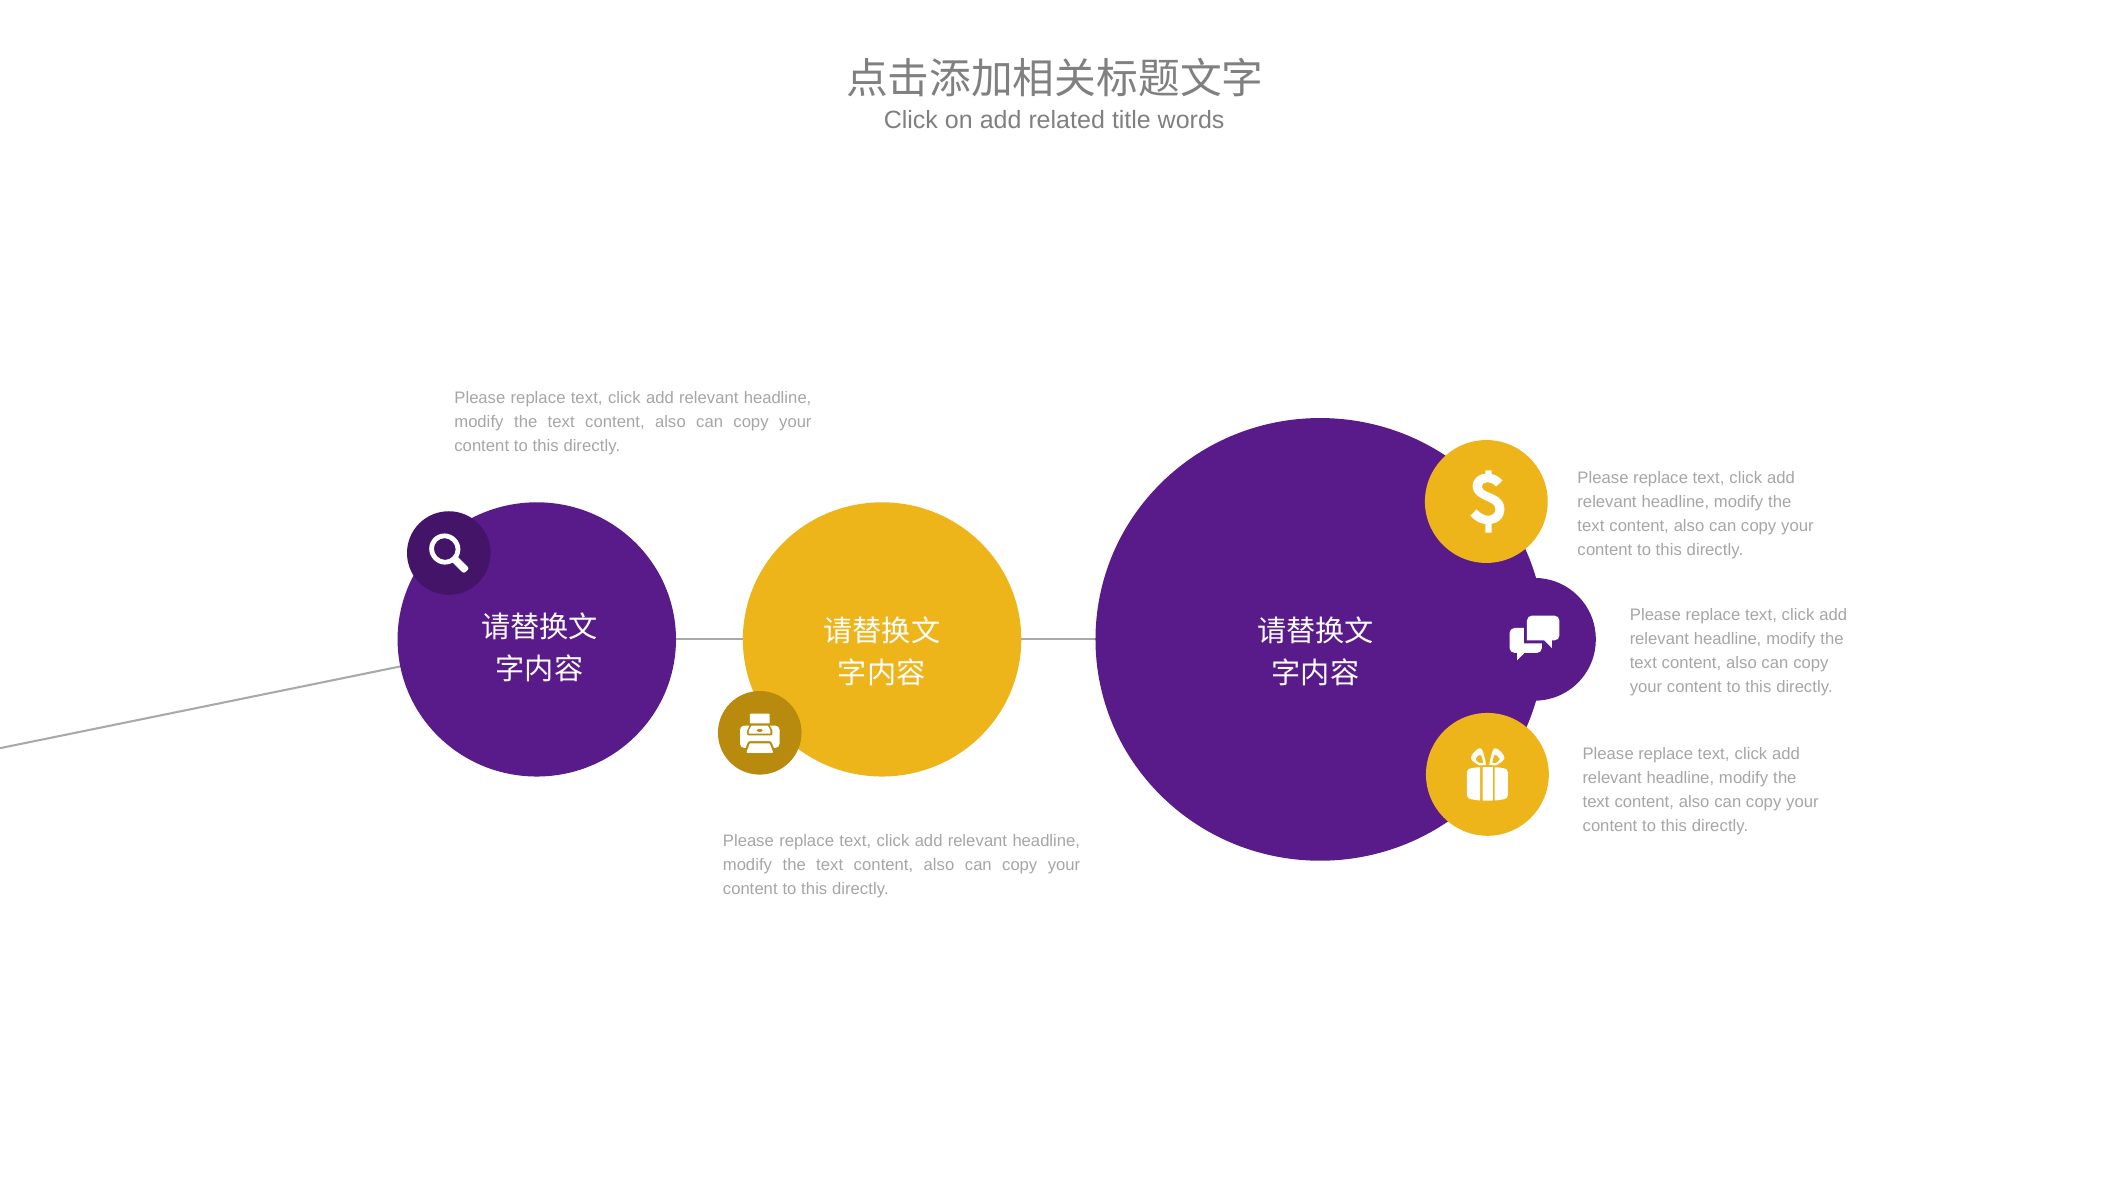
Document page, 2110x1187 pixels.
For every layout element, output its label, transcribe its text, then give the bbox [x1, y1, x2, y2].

text_box Please replace text, click add relevant headline, modify the text content, also can copy your content to this directly. [1582, 738, 1821, 835]
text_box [1424, 440, 1548, 563]
text_box 点击添加相关标题文字 [803, 44, 1307, 107]
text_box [1473, 577, 1596, 701]
text_box [813, 502, 1022, 777]
text_box [1095, 418, 1537, 861]
text_box Click on add related title words [864, 95, 1246, 158]
text_box Please replace text, click add relevant headline, modify the text content, also can copy your content to this directly. [1577, 462, 1817, 559]
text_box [406, 511, 491, 595]
list Please replace text, click add relevant headline, modify the text content, also can copy your content to this directly. [454, 382, 813, 1057]
text_box 请替换文字内容 [1243, 605, 1388, 690]
text_box [397, 592, 454, 750]
text_box Please replace text, click add relevant headline, modify the text content, also can copy your content to this directly. [1629, 600, 1865, 696]
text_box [717, 690, 802, 775]
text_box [1425, 712, 1549, 836]
text_box Please replace text, click add relevant headline, modify the text content, also can copy your content to this directly. [723, 826, 1081, 898]
text_box 请替换文字内容 [815, 605, 948, 690]
